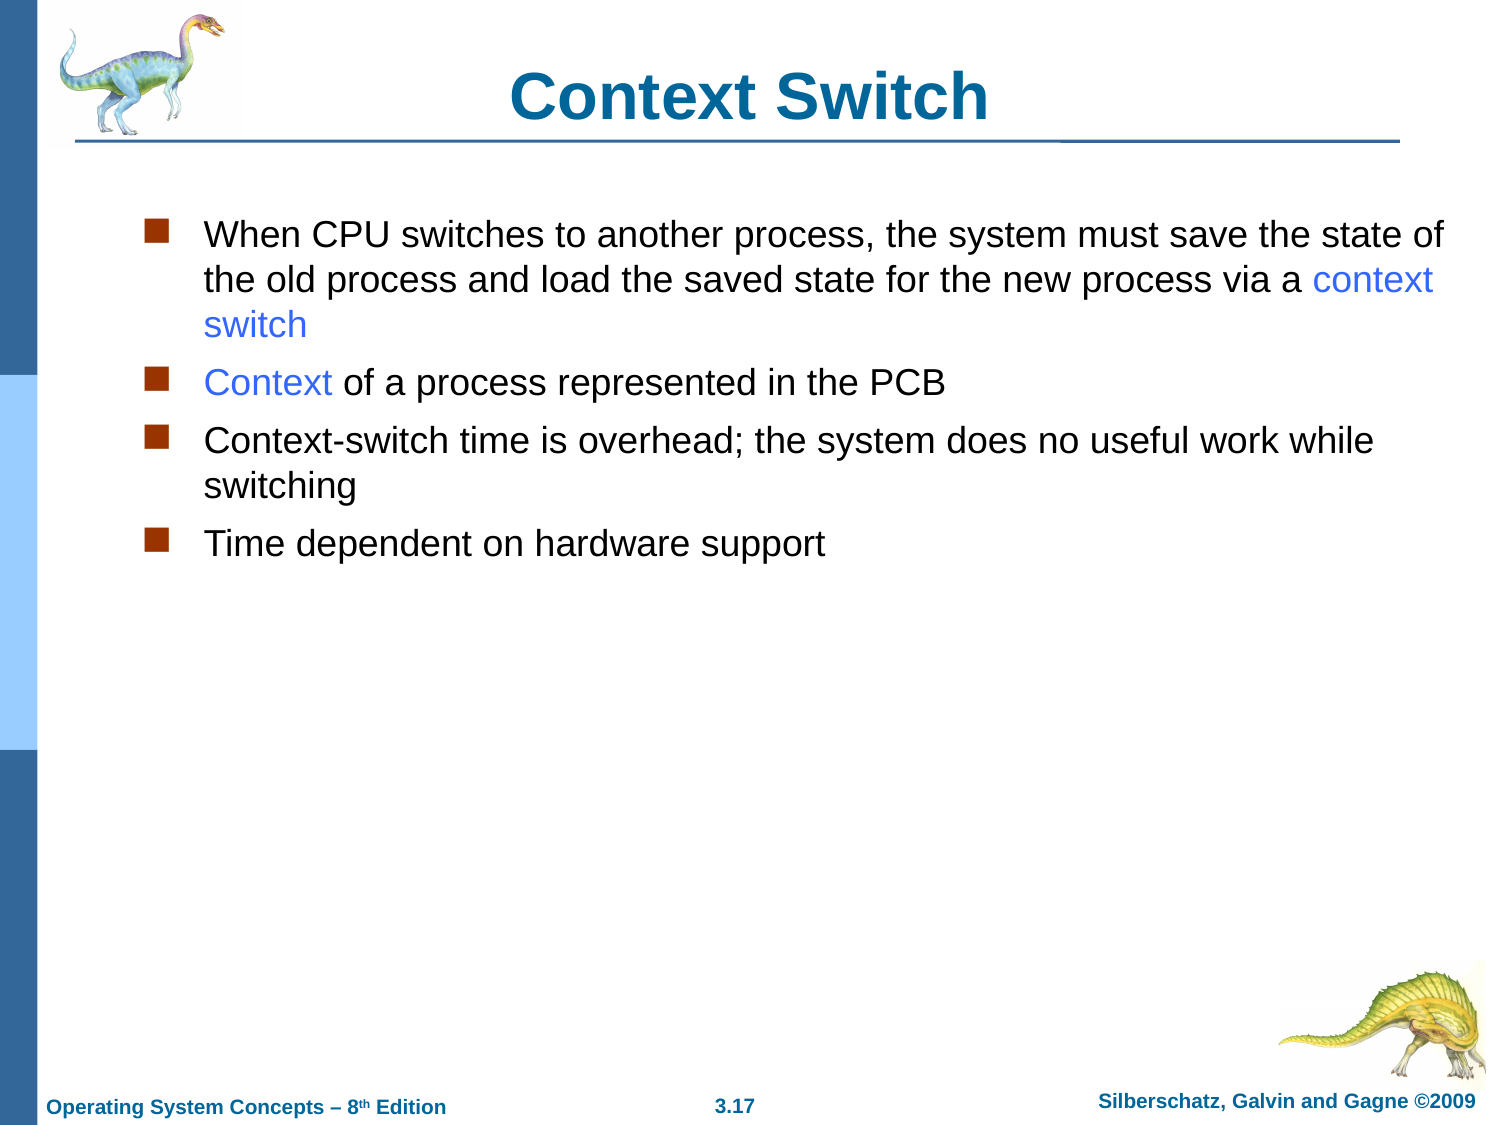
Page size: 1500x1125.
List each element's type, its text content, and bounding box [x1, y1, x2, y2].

title Context Switch [75, 45, 1425, 141]
list When CPU switches to another process, the system must save the state of the old process and load the saved state for the new process via a context switch Context of a process represented in the PCB Context-switch time is overhead; the system does no useful work while switching Time dependent on hardware support [132, 202, 1483, 607]
picture [1275, 959, 1486, 1090]
picture [46, 0, 243, 149]
